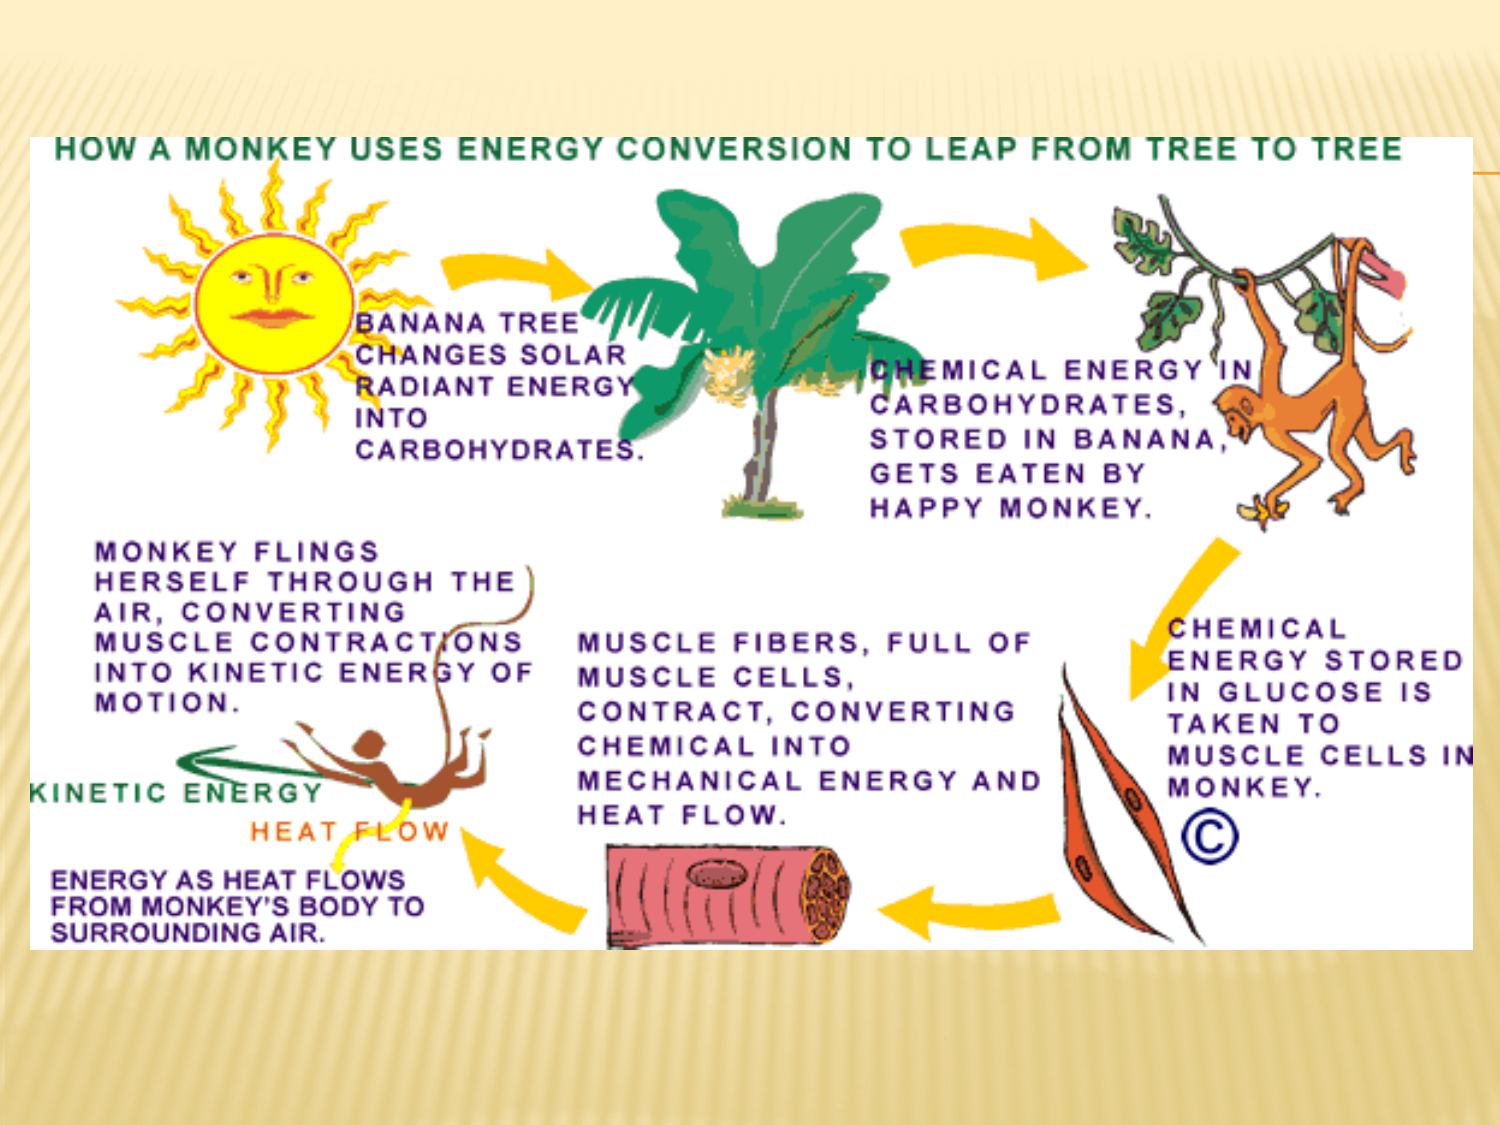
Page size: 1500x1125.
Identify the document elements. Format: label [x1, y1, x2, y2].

picture [30, 137, 1474, 951]
